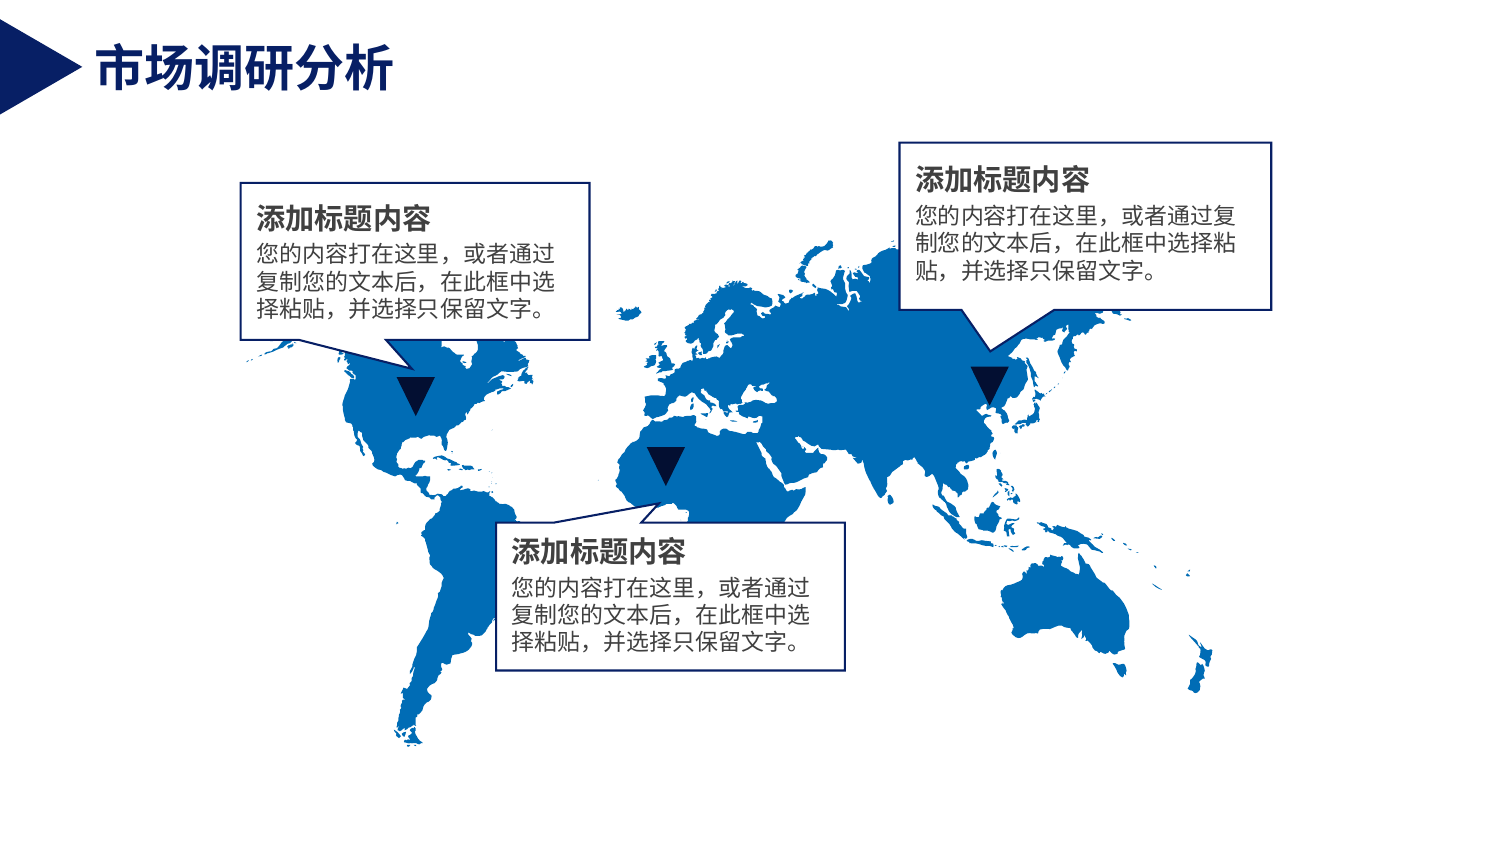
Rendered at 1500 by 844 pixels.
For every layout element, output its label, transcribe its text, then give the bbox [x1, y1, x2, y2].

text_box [496, 522, 846, 671]
text_box 市场调研分析 [79, 29, 410, 105]
text_box [0, 19, 83, 115]
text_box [240, 182, 591, 340]
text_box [899, 142, 1272, 310]
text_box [245, 236, 1213, 748]
